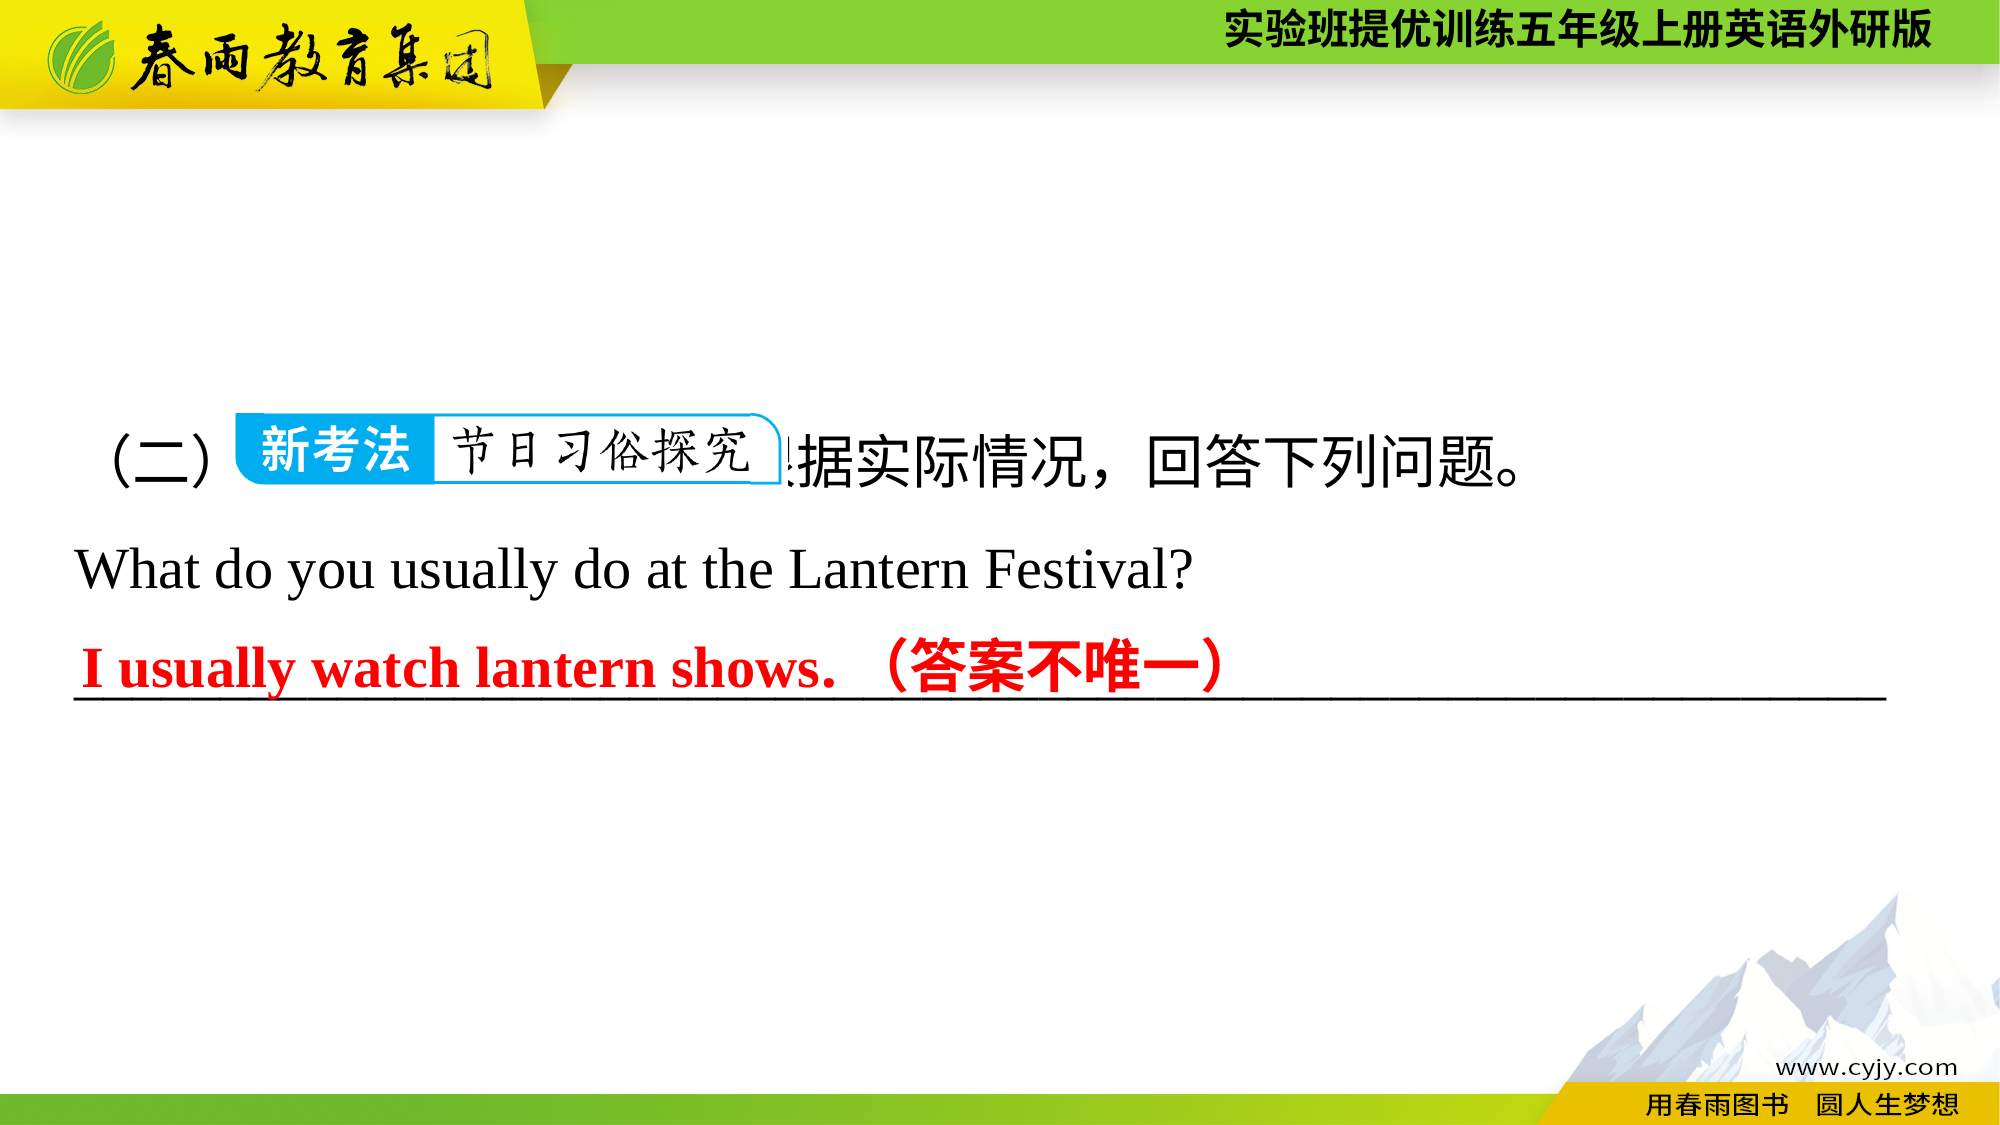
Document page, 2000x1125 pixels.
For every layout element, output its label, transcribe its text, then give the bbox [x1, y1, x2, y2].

list （二） 根据实际情况，回答下列问题。 What do you usually do at the Lantern Festival? _______________________________________________________________ [59, 382, 1944, 717]
text_box I usually watch lantern shows.（答案不唯一） [66, 586, 1307, 707]
picture [0, 0, 2000, 1125]
